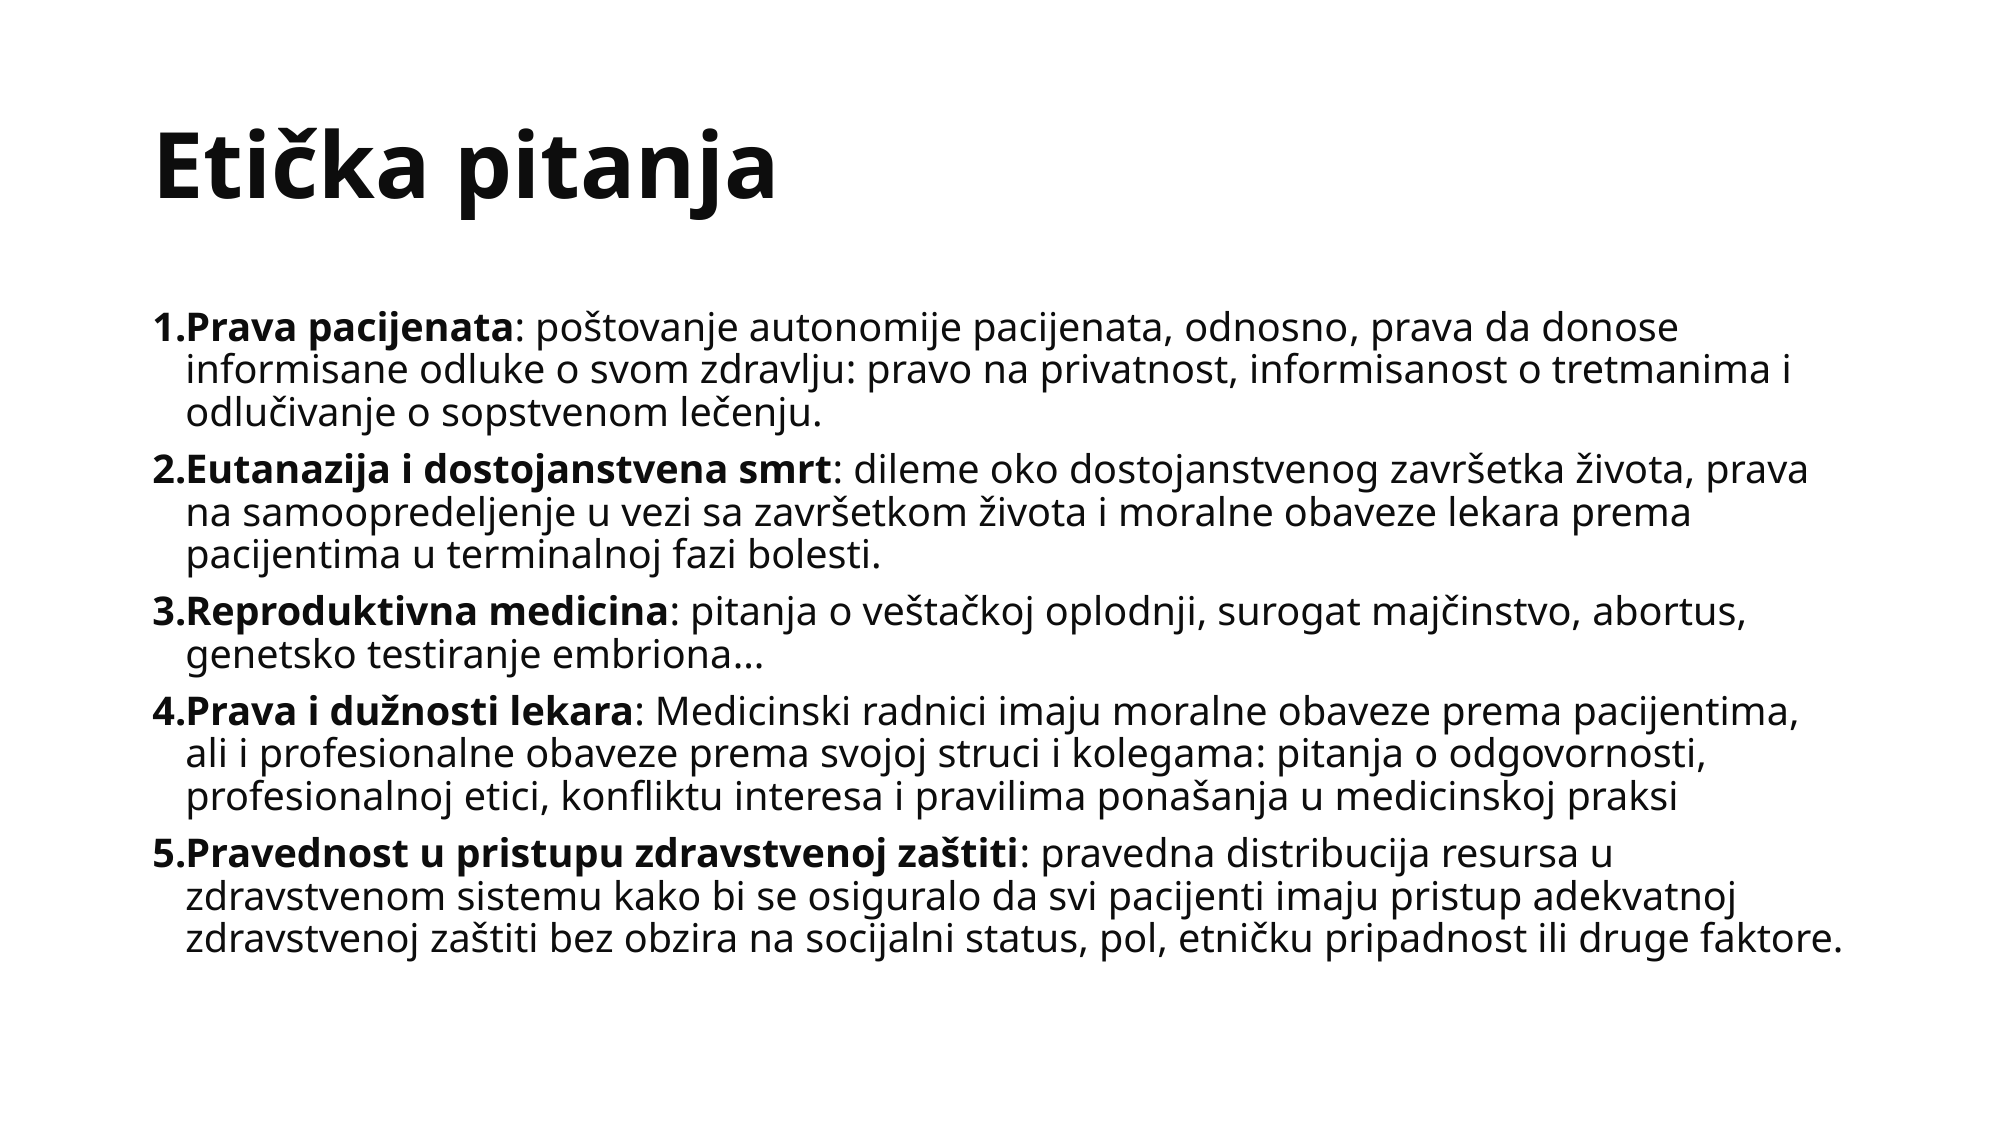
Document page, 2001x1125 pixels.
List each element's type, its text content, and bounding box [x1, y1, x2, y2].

list Prava pacijenata: poštovanje autonomije pacijenata, odnosno, prava da donose informisane odluke o svom zdravlju: pravo na privatnost, informisanost o tretmanima i odlučivanje o sopstvenom lečenju. Eutanazija i dostojanstvena smrt: dileme oko dostojanstvenog završetka života, prava na samoopredeljenje u vezi sa završetkom života i moralne obaveze lekara prema pacijentima u terminalnoj fazi bolesti. Reproduktivna medicina: pitanja o veštačkoj oplodnji, surogat majčinstvo, abortus, genetsko testiranje embriona... Prava i dužnosti lekara: Medicinski radnici imaju moralne obaveze prema pacijentima, ali i profesionalne obaveze prema svojoj struci i kolegama: pitanja o odgovornosti, profesionalnoj etici, konfliktu interesa i pravilima ponašanja u medicinskoj praksi Pravednost u pristupu zdravstvenoj zaštiti: pravedna distribucija resursa u zdravstvenom sistemu kako bi se osiguralo da svi pacijenti imaju pristup adekvatnoj zdravstvenoj zaštiti bez obzira na socijalni status, pol, etničku pripadnost ili druge faktore. [137, 299, 1863, 1014]
title Etička pitanja [137, 59, 1863, 278]
